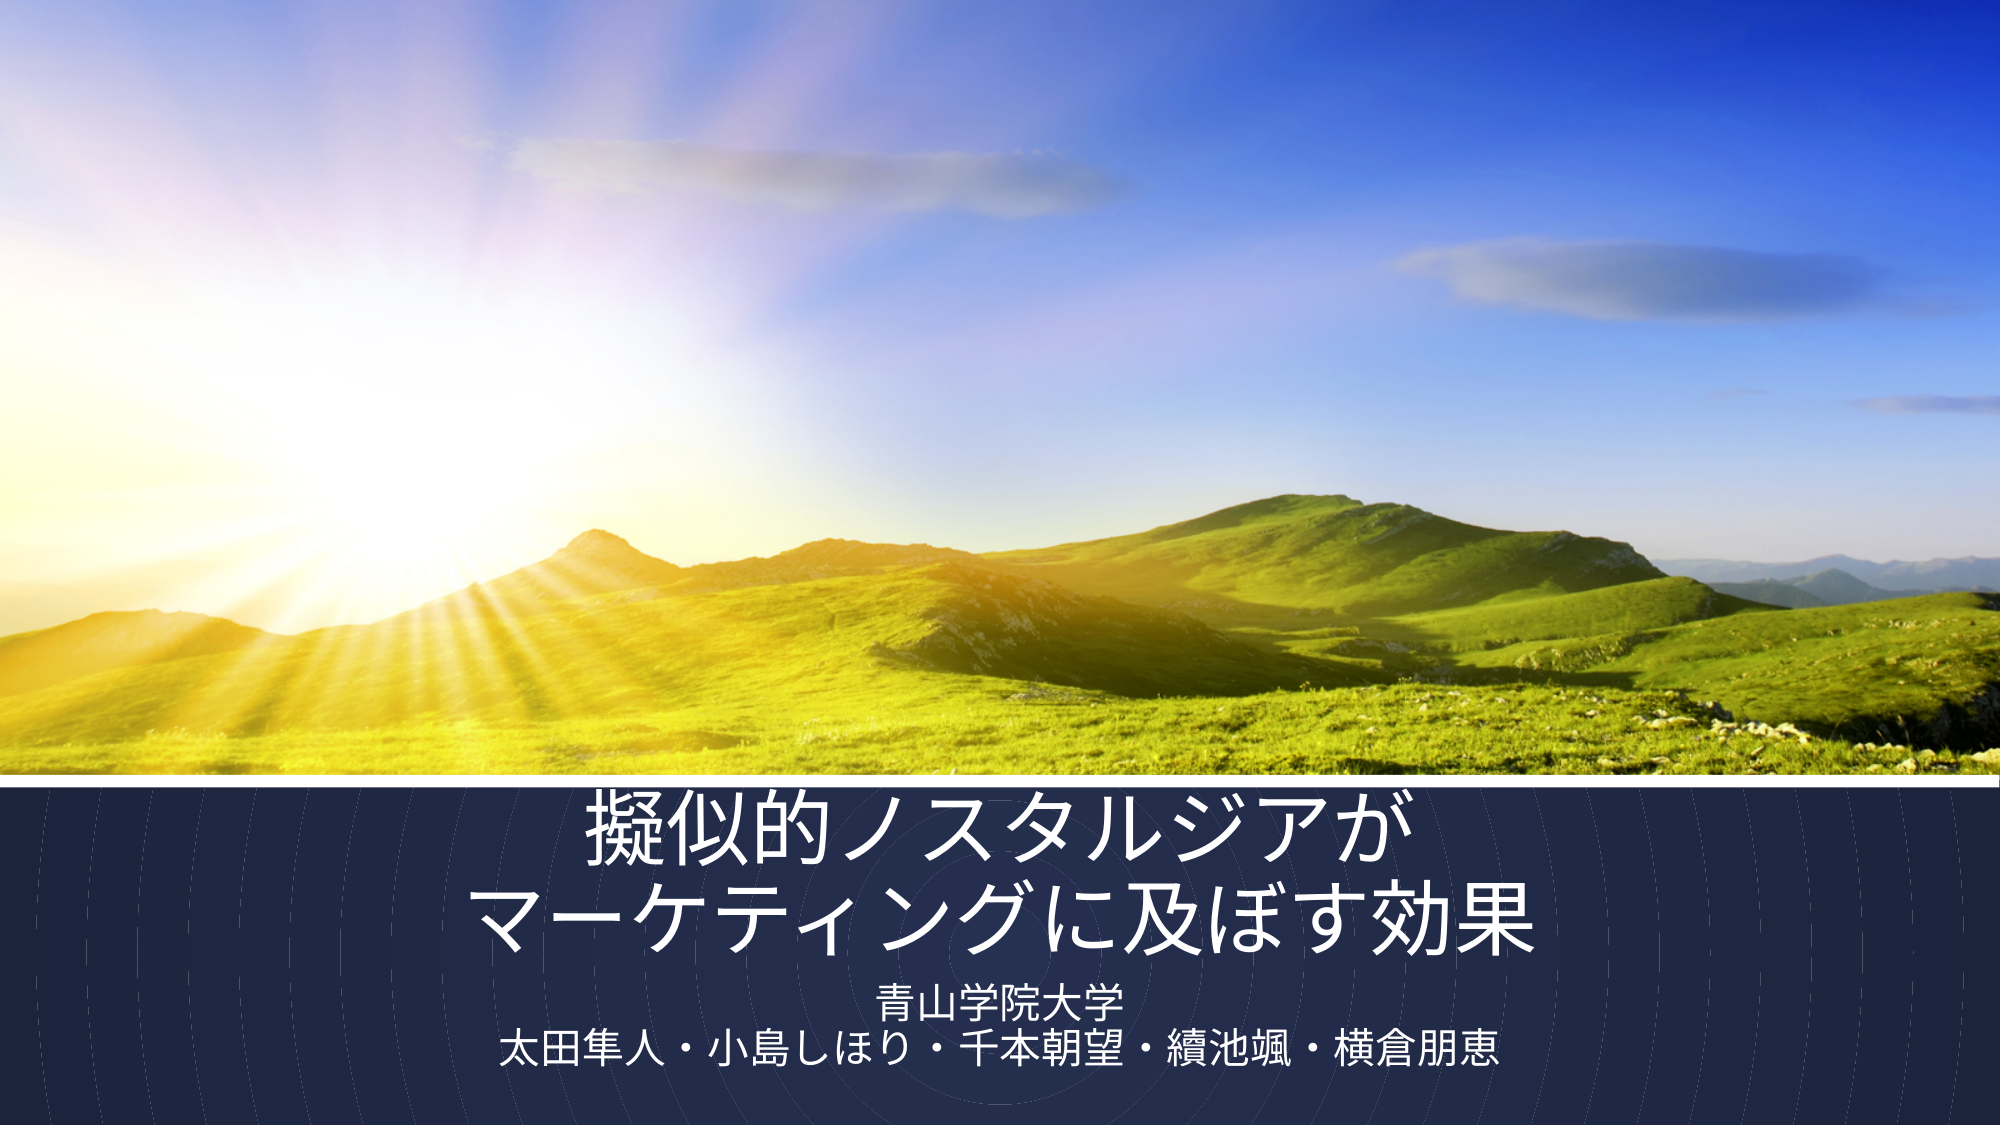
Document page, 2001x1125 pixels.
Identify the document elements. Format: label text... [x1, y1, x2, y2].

picture [0, 0, 2000, 774]
subtitle 青山学院大学 太田隼人・小島しほり・千本朝望・續池颯・横倉朋恵 [24, 975, 1975, 1100]
title 擬似的ノスタルジアが マーケティングに及ぼす効果 [24, 775, 1975, 975]
